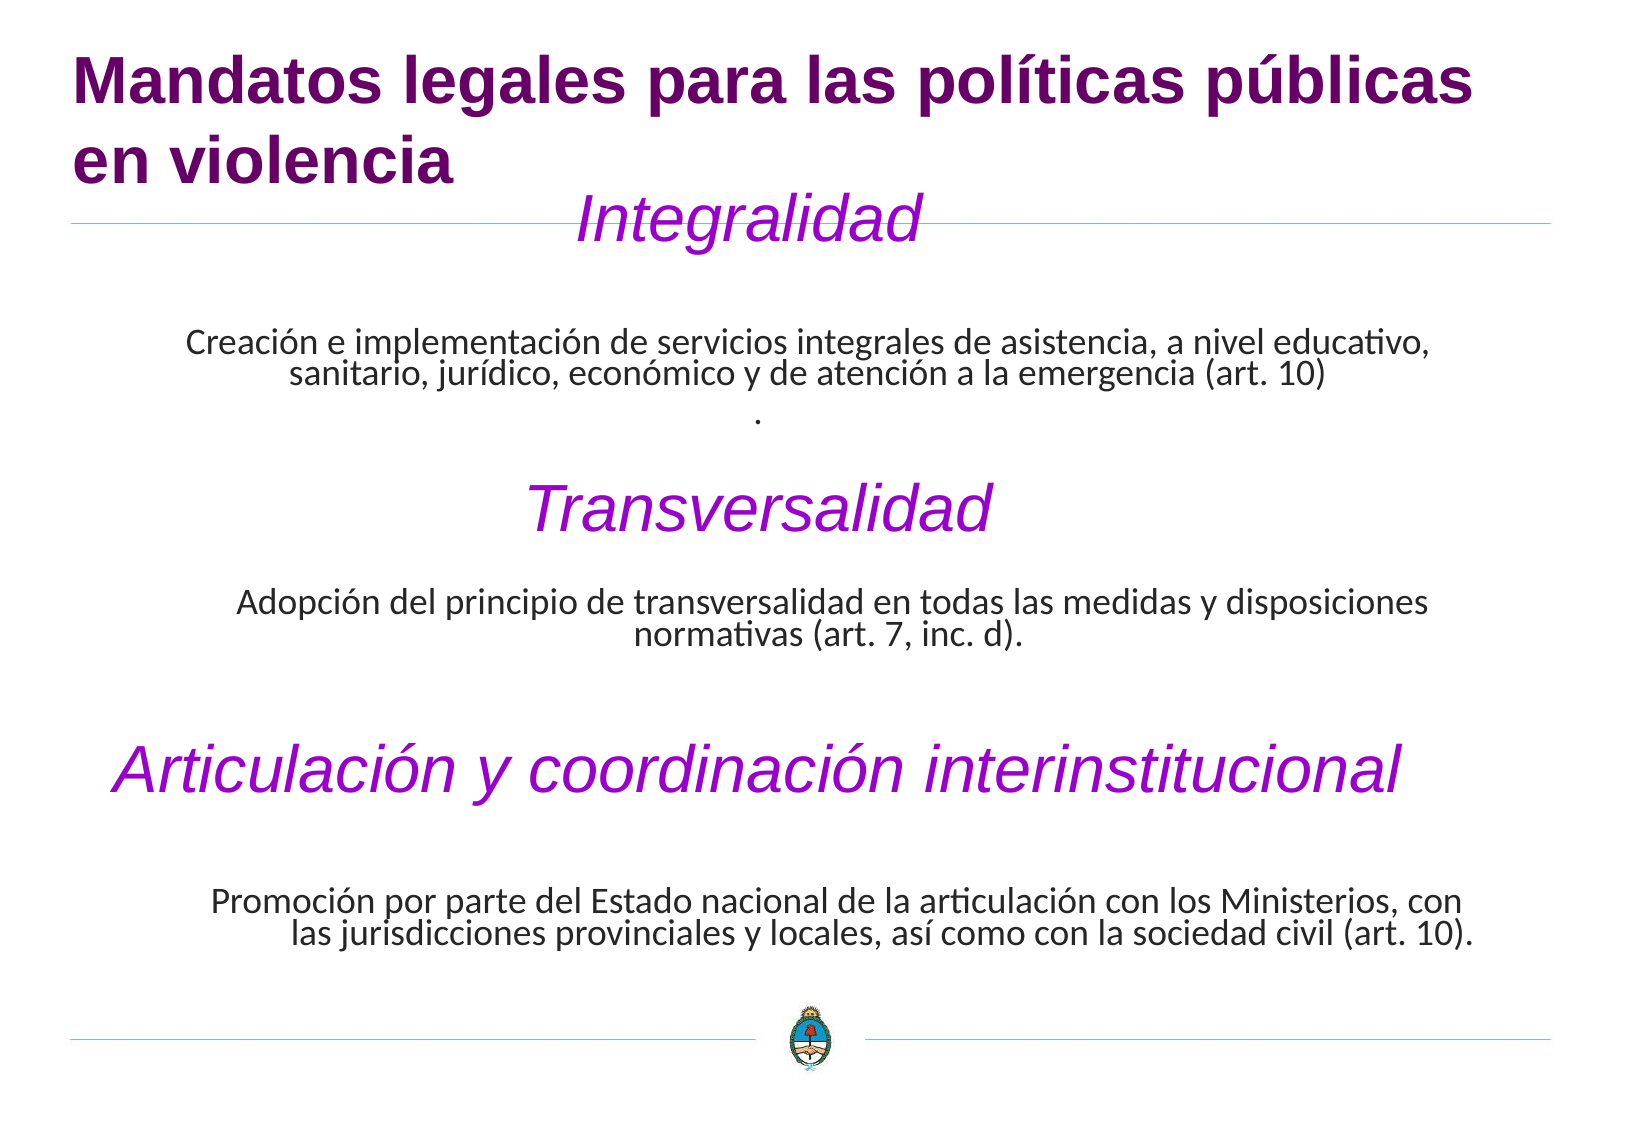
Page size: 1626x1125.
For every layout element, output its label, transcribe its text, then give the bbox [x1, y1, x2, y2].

picture [64, 216, 1554, 1075]
title Mandatos legales para las políticas públicas en violencia [72, 36, 1534, 121]
list Integralidad Creación e implementación de servicios integrales de asistencia, a nivel educativo, sanitario, jurídico, económico y de atención a la emergencia (art. 10) . Transversalidad Adopción del principio de transversalidad en todas las medidas y disposiciones normativas (art. 7, inc. d). Articulación y coordinación interinstitucional Promoción por parte del Estado nacional de la articulación con los Ministerios, con las jurisdicciones provinciales y locales, así como con la sociedad civil (art. 10). [19, 189, 1498, 1012]
